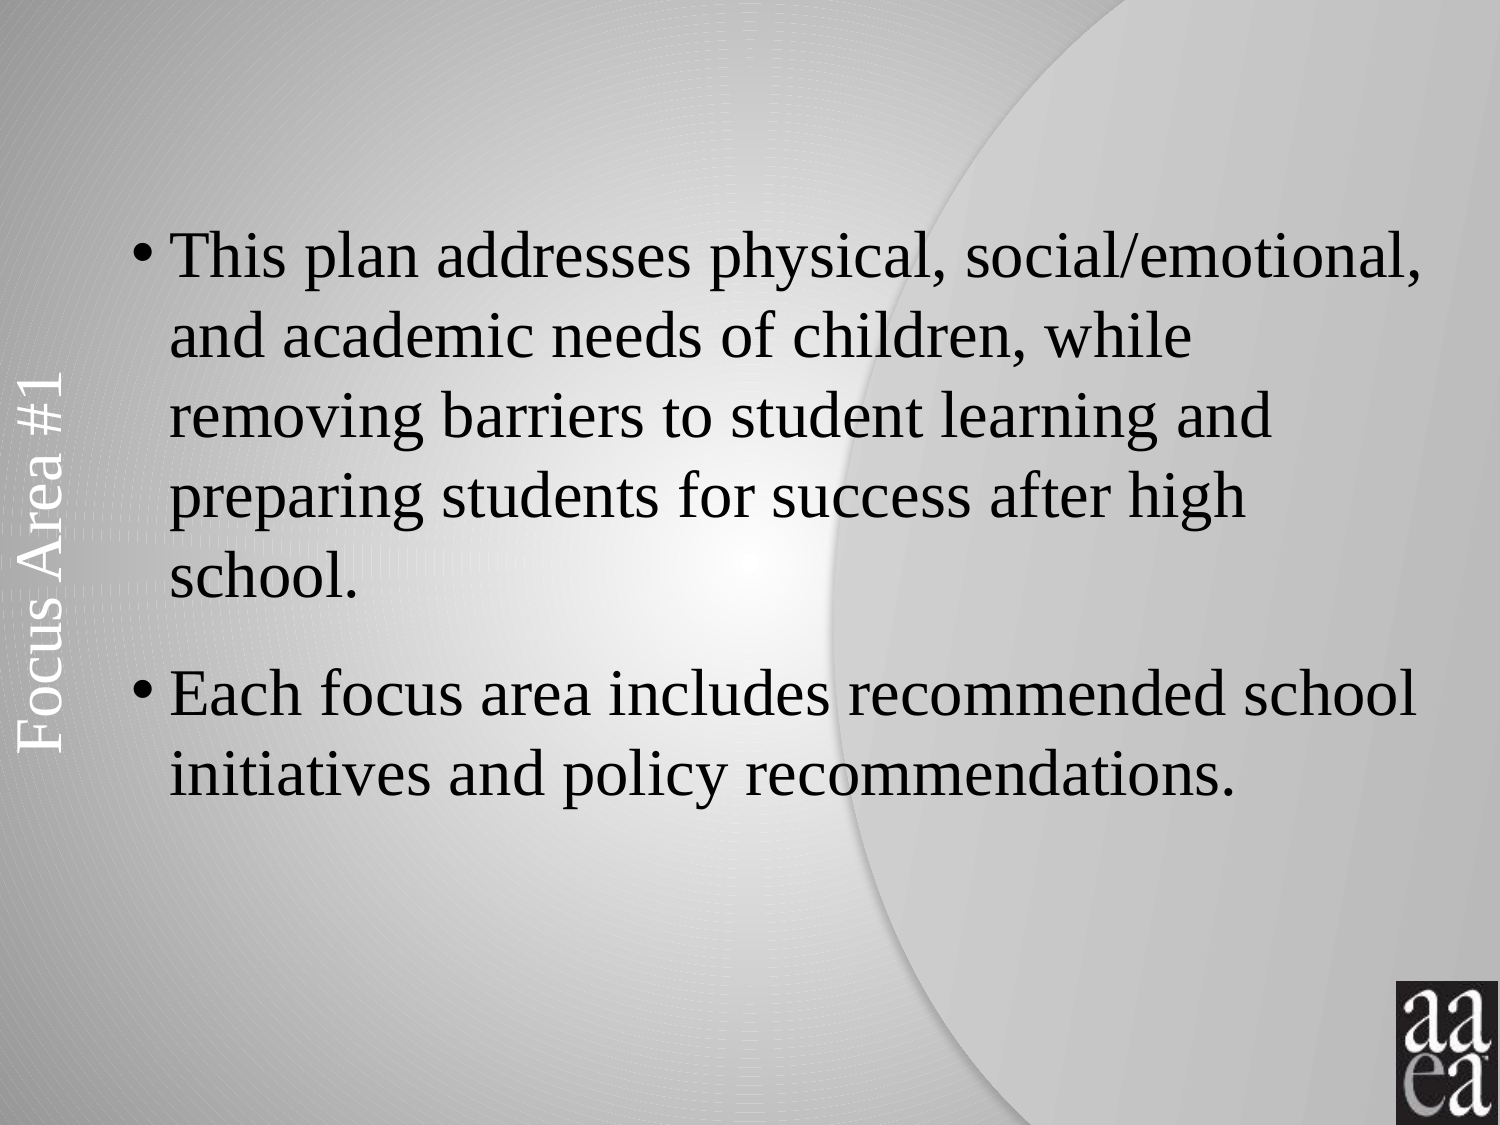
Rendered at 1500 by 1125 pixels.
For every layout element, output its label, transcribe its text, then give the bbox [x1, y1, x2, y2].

picture [1396, 981, 1498, 1125]
title Focus Area #1 [0, 140, 80, 985]
list This plan addresses physical, social/emotional, and academic needs of children, while removing barriers to student learning and preparing students for success after high school. Each focus area includes recommended school initiatives and policy recommendations. [80, 196, 1449, 985]
